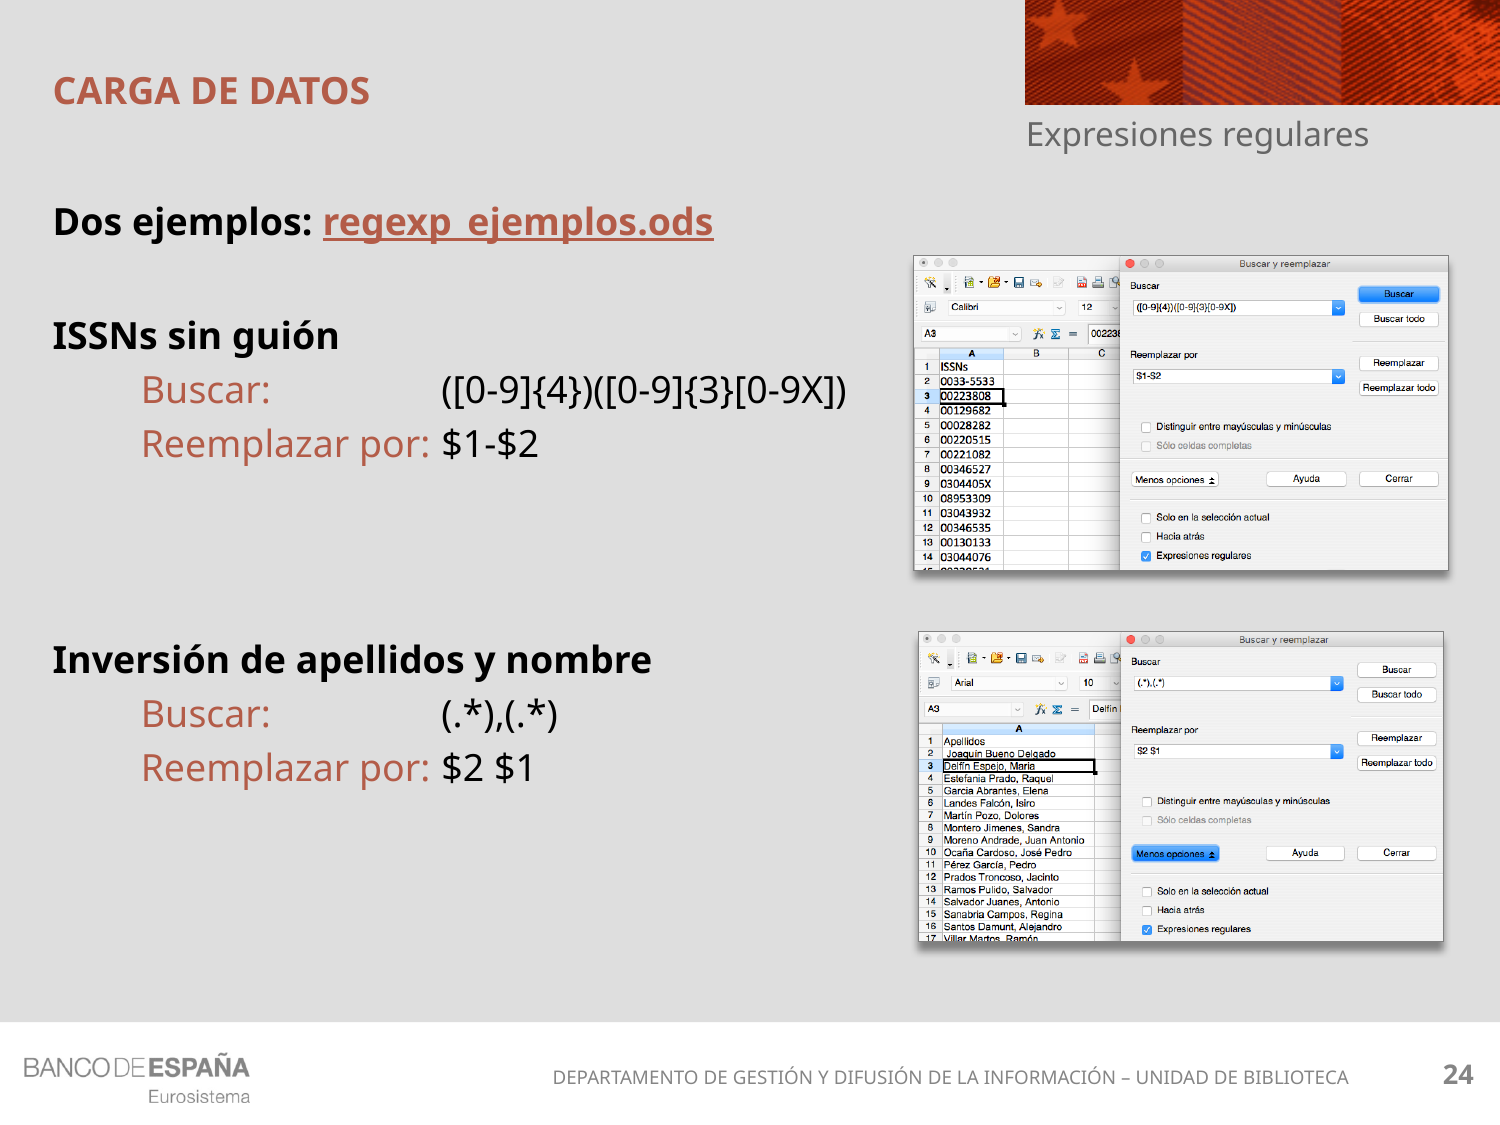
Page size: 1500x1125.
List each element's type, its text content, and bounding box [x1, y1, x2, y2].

picture [24, 1052, 250, 1103]
list Dos ejemplos: regexp_ejemplos.ods ISSNs sin guión Buscar: ([0-9]{4})([0-9]{3}[0-9X]) Reemplazar por: $1-$2 Inversión de apellidos y nombre Buscar: (.*),(.*) Reemplazar por: $2 $1 [37, 196, 1445, 1012]
title CARGA DE DATOS [37, 18, 1011, 162]
picture [1025, 0, 1500, 105]
picture [913, 255, 1449, 571]
slide_number 24 [1415, 1050, 1474, 1098]
picture [918, 631, 1444, 942]
list Expresiones regulares [1025, 108, 1500, 164]
